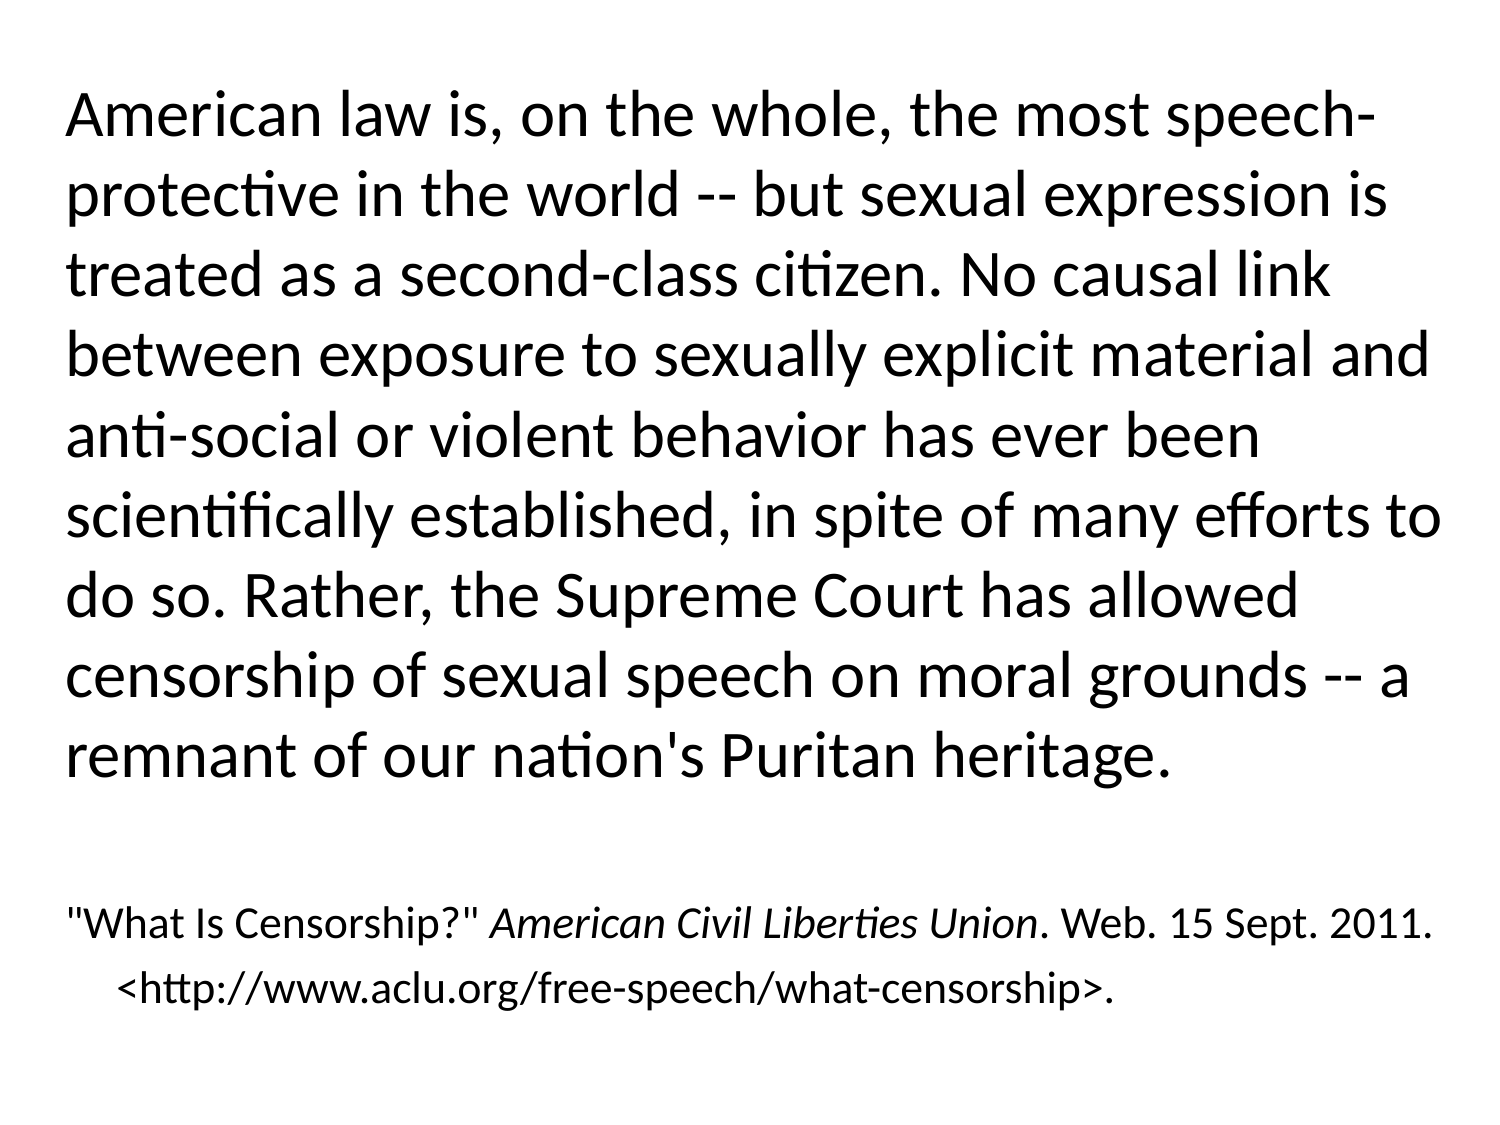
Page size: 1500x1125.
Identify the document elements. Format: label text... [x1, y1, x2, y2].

list American law is, on the whole, the most speech-protective in the world -- but sexual expression is treated as a second-class citizen. No causal link between exposure to sexually explicit material and anti-social or violent behavior has ever been scientifically established, in spite of many efforts to do so. Rather, the Supreme Court has allowed censorship of sexual speech on moral grounds -- a remnant of our nation's Puritan heritage. "What Is Censorship?" American Civil Liberties Union. Web. 15 Sept. 2011. <http://www.aclu.org/free-speech/what-censorship>. [50, 62, 1463, 1075]
